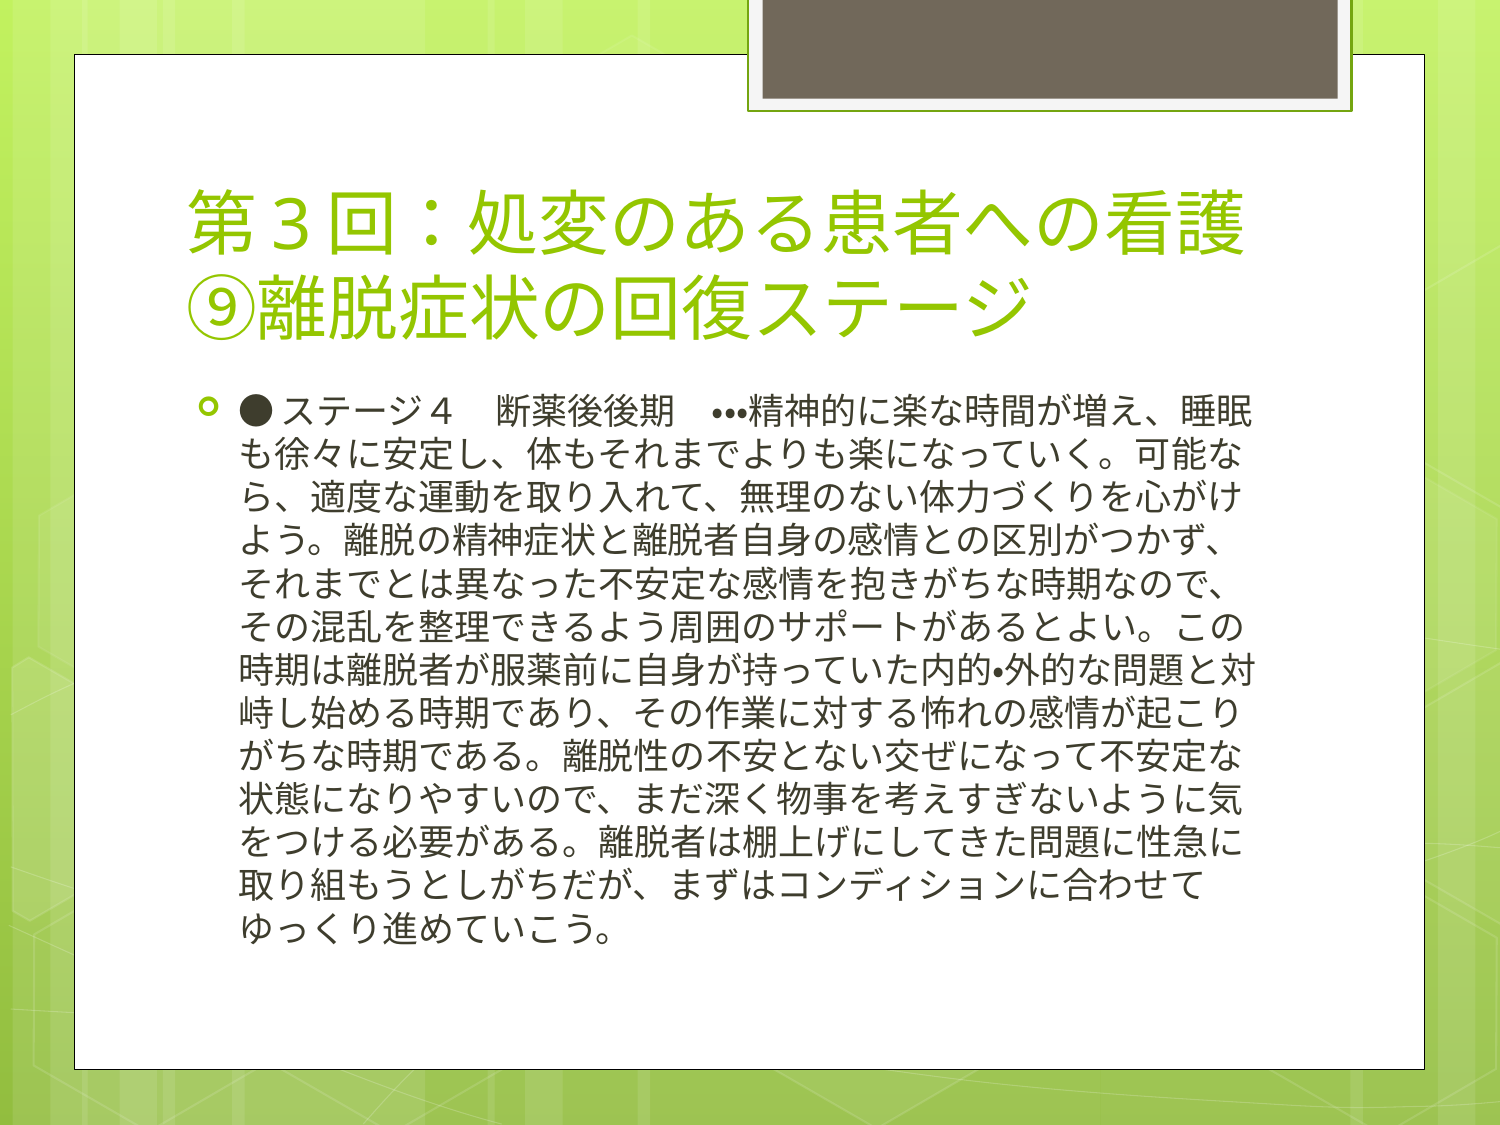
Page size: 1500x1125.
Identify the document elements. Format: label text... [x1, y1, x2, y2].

title 第3回：処変のある患者への看護 ⑨離脱症状の回復ステージ [171, 168, 1324, 357]
list ●ステージ４ 断薬後後期 ・・・精神的に楽な時間が増え、睡眠も徐々に安定し、体もそれまでよりも楽になっていく。可能なら、適度な運動を取り入れて、無理のない体力づくりを心がけよう。離脱の精神症状と離脱者自身の感情との区別がつかず、それまでとは異なった不安定な感情を抱きがちな時期なので、その混乱を整理できるよう周囲のサポートがあるとよい。この時期は離脱者が服薬前に自身が持っていた内的・外的な問題と対峙し始める時期であり、その作業に対する怖れの感情が起こりがちな時期である。離脱性の不安とない交ぜになって不安定な状態になりやすいので、まだ深く物事を考えすぎないように気をつける必要がある。離脱者は棚上げにしてきた問題に性急に取り組もうとしがちだが、まずはコンディションに合わせてゆっくり進めていこう。 [171, 381, 1283, 957]
